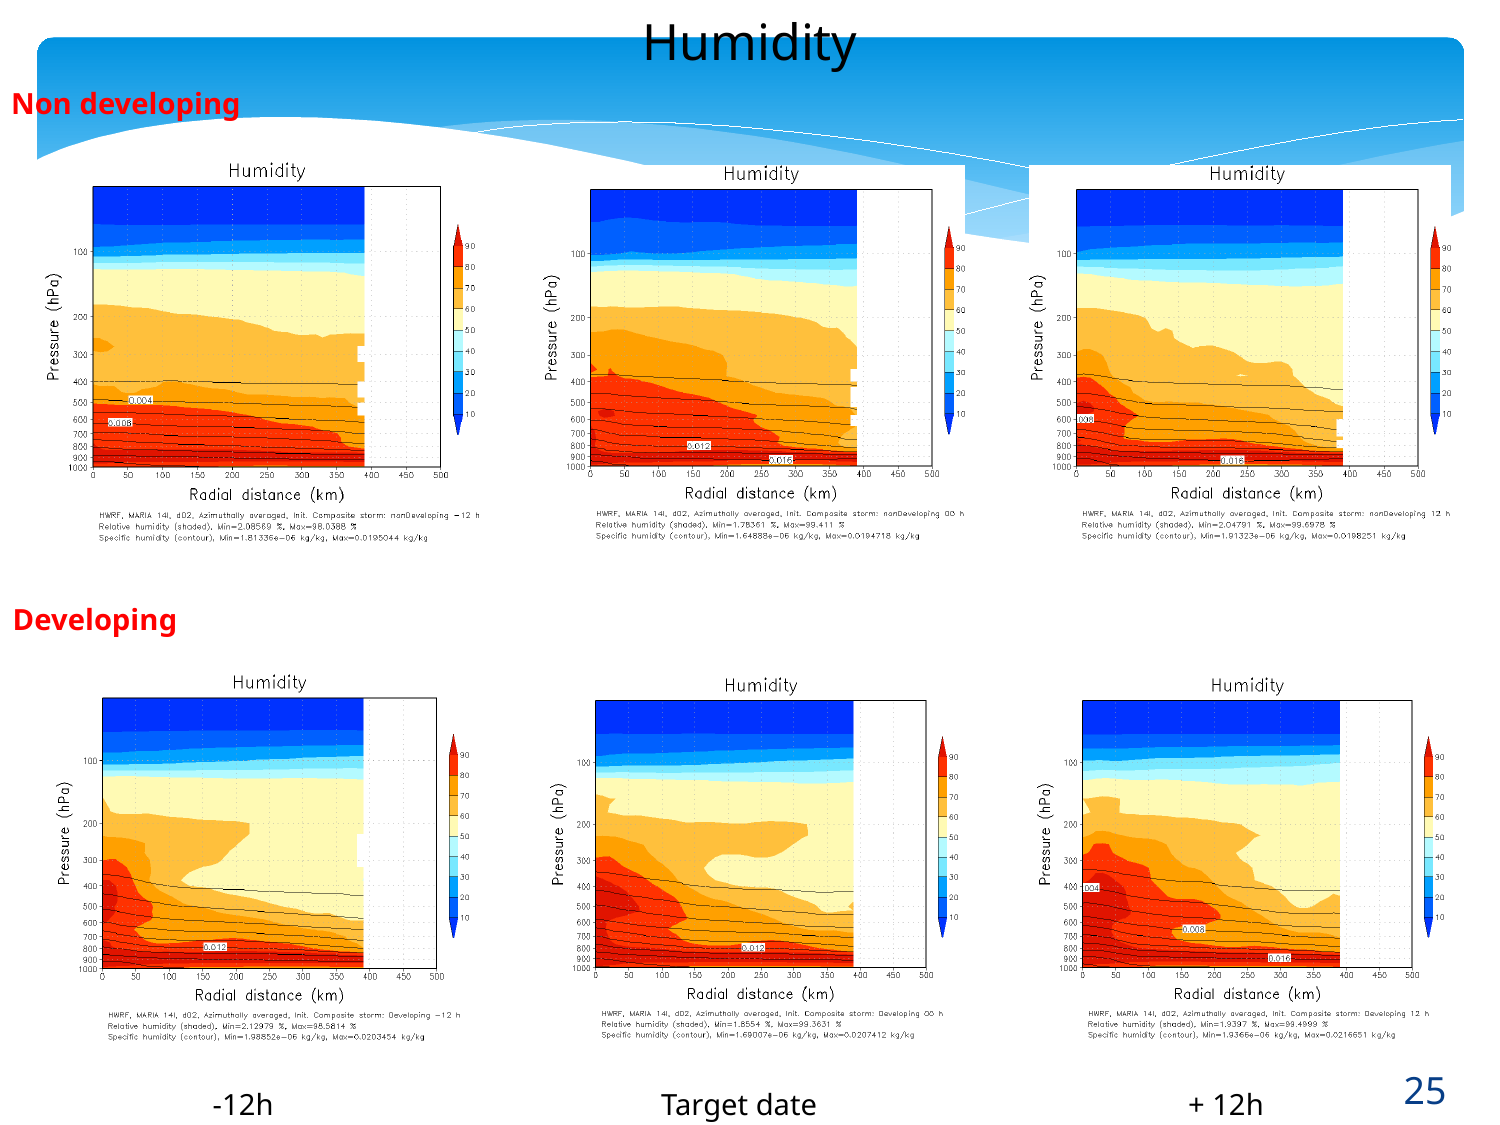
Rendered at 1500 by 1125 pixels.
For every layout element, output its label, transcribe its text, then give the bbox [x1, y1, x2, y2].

picture [45, 162, 479, 543]
text_box Target date [646, 1078, 833, 1125]
text_box + 12h [1173, 1078, 1279, 1125]
picture [542, 165, 965, 540]
picture [1029, 165, 1451, 540]
picture [550, 677, 958, 1039]
text_box Developing [0, 594, 193, 644]
slide_number 25 [1350, 1062, 1500, 1123]
picture [1037, 677, 1445, 1039]
picture [55, 674, 470, 1042]
text_box -12h [197, 1078, 289, 1125]
text_box Humidity [627, 3, 873, 78]
text_box Non developing [0, 78, 256, 128]
